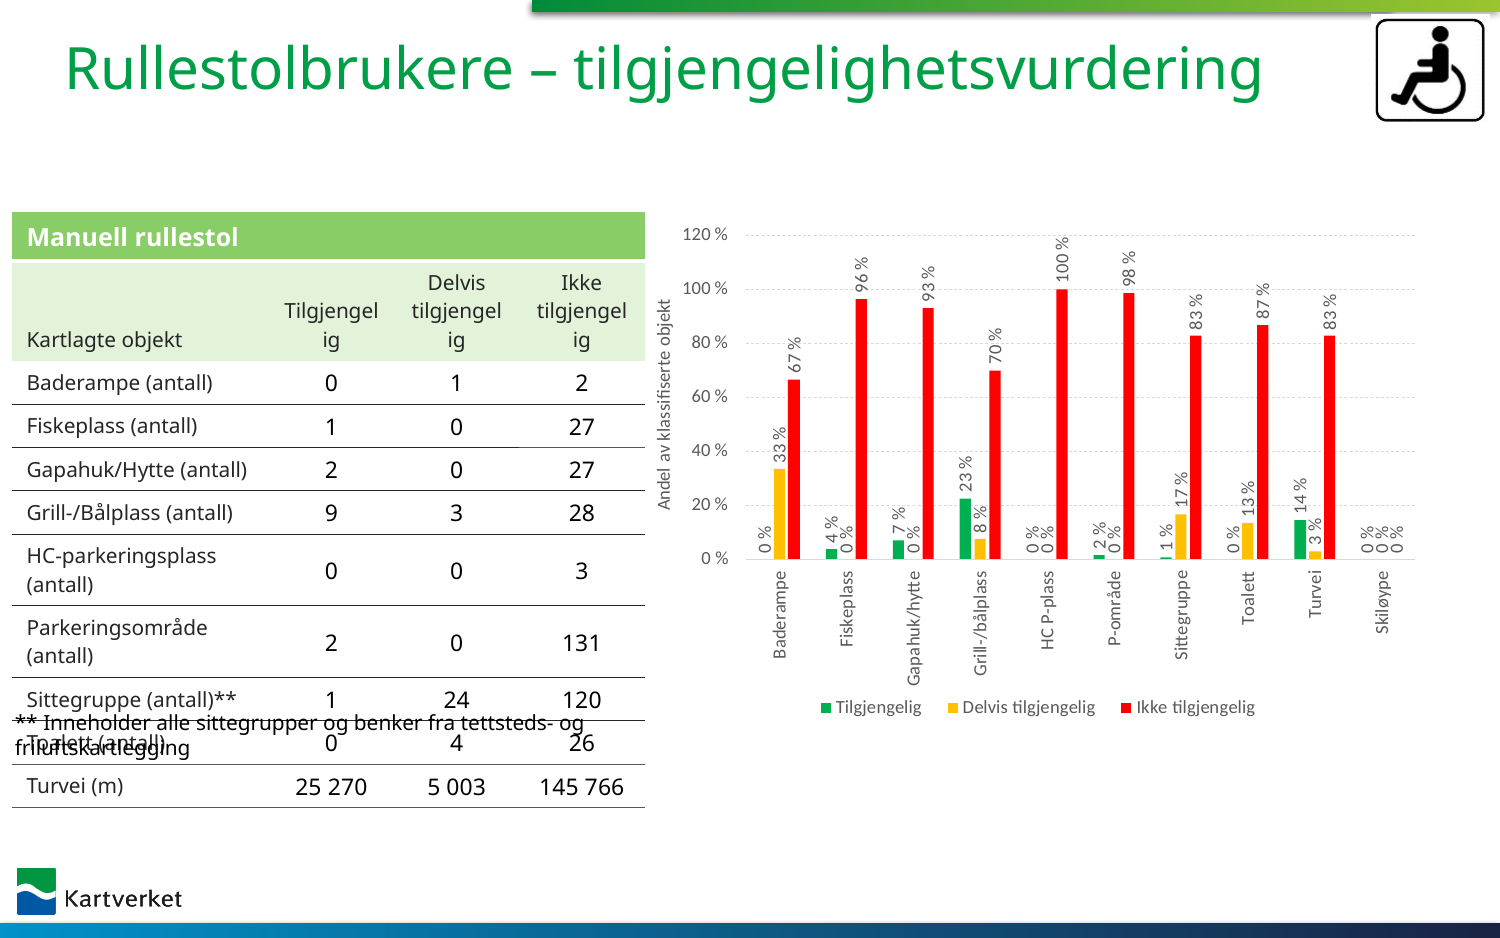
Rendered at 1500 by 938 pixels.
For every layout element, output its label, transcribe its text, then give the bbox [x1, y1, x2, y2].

table_cell 0 [394, 405, 519, 447]
picture [643, 218, 1426, 728]
table_header Manuell rullestol [12, 212, 645, 259]
table_cell 131 [519, 606, 638, 677]
table_cell Tilgjengelig [269, 263, 394, 361]
table_cell 27 [519, 405, 638, 447]
table_cell 24 [394, 678, 519, 702]
table_cell 1 [269, 678, 394, 702]
table_cell 27 [519, 448, 638, 490]
table_cell 3 [519, 535, 638, 605]
table_cell Sittegruppe (antall)** [12, 678, 269, 702]
table_cell Ikke tilgjengelig [519, 263, 638, 361]
table_cell 0 [394, 606, 519, 677]
table_cell 2 [269, 448, 394, 490]
table_cell 25 270 [269, 768, 394, 807]
table_cell 1 [269, 405, 394, 447]
table_cell Grill-/Bålplass (antall) [12, 491, 269, 534]
table_cell 120 [519, 678, 638, 702]
text_box Rullestolbrukere – tilgjengelighetsvurdering [49, 12, 1372, 109]
table_cell 9 [269, 491, 394, 534]
table_cell 28 [519, 491, 638, 534]
table_cell 0 [394, 535, 519, 605]
picture [1371, 13, 1491, 127]
table_cell 2 [519, 361, 638, 404]
table_cell Turvei (m) [12, 768, 269, 807]
text_box ** Inneholder alle sittegrupper og benker fra tettsteds- og friluftskartlegging [0, 702, 745, 768]
table_cell Gapahuk/Hytte (antall) [12, 448, 269, 490]
table_cell HC-parkeringsplass (antall) [12, 535, 269, 605]
table_cell Baderampe (antall) [12, 361, 269, 404]
table_cell Parkeringsområde (antall) [12, 606, 269, 677]
table_cell Kartlagte objekt [12, 263, 269, 361]
table_cell 1 [394, 361, 519, 404]
table_cell 0 [394, 448, 519, 490]
table_cell Delvis tilgjengelig [394, 263, 519, 361]
table_cell 0 [269, 535, 394, 605]
table_cell 3 [394, 491, 519, 534]
table_cell 0 [269, 361, 394, 404]
table_cell 2 [269, 606, 394, 677]
table_cell Fiskeplass (antall) [12, 405, 269, 447]
table_cell 145 766 [519, 768, 645, 807]
table_cell 5 003 [394, 768, 519, 807]
